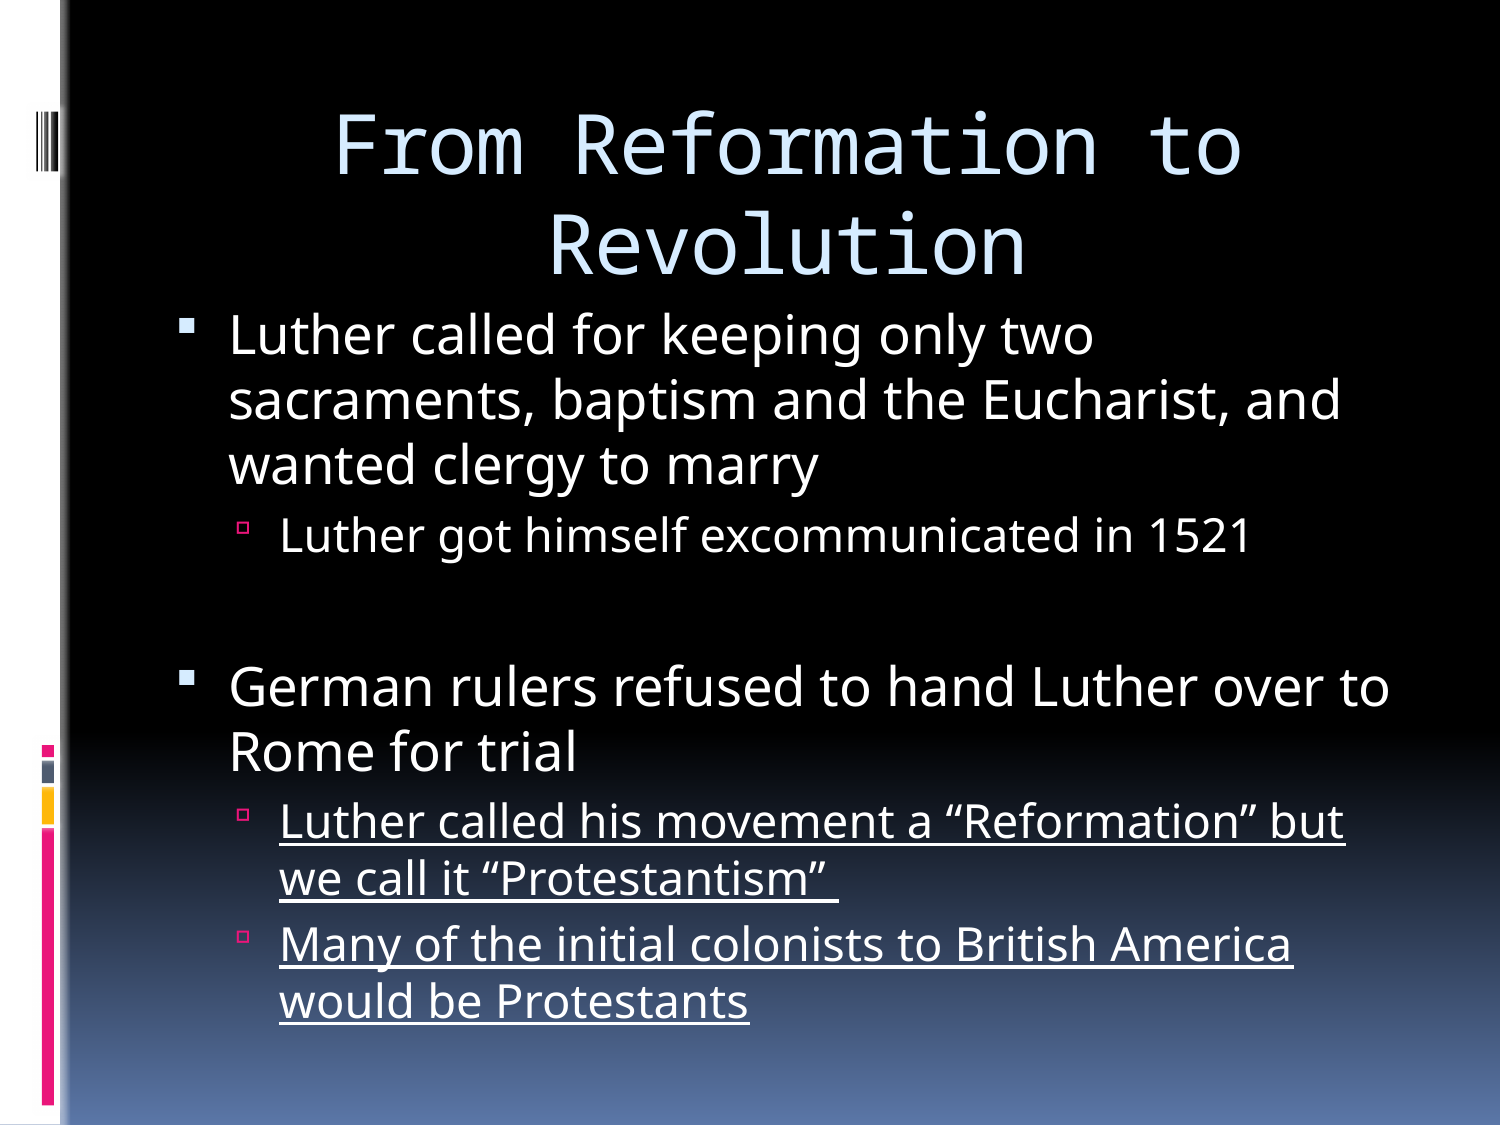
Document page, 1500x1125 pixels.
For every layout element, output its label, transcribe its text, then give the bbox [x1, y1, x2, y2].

list Luther called for keeping only two sacraments, baptism and the Eucharist, and wanted clergy to marry Luther got himself excommunicated in 1521 German rulers refused to hand Luther over to Rome for trial Luther called his movement a “Reformation” but we call it “Protestantism” Many of the initial colonists to British America would be Protestants [150, 292, 1425, 1043]
title From Reformation to Revolution [150, 83, 1425, 234]
